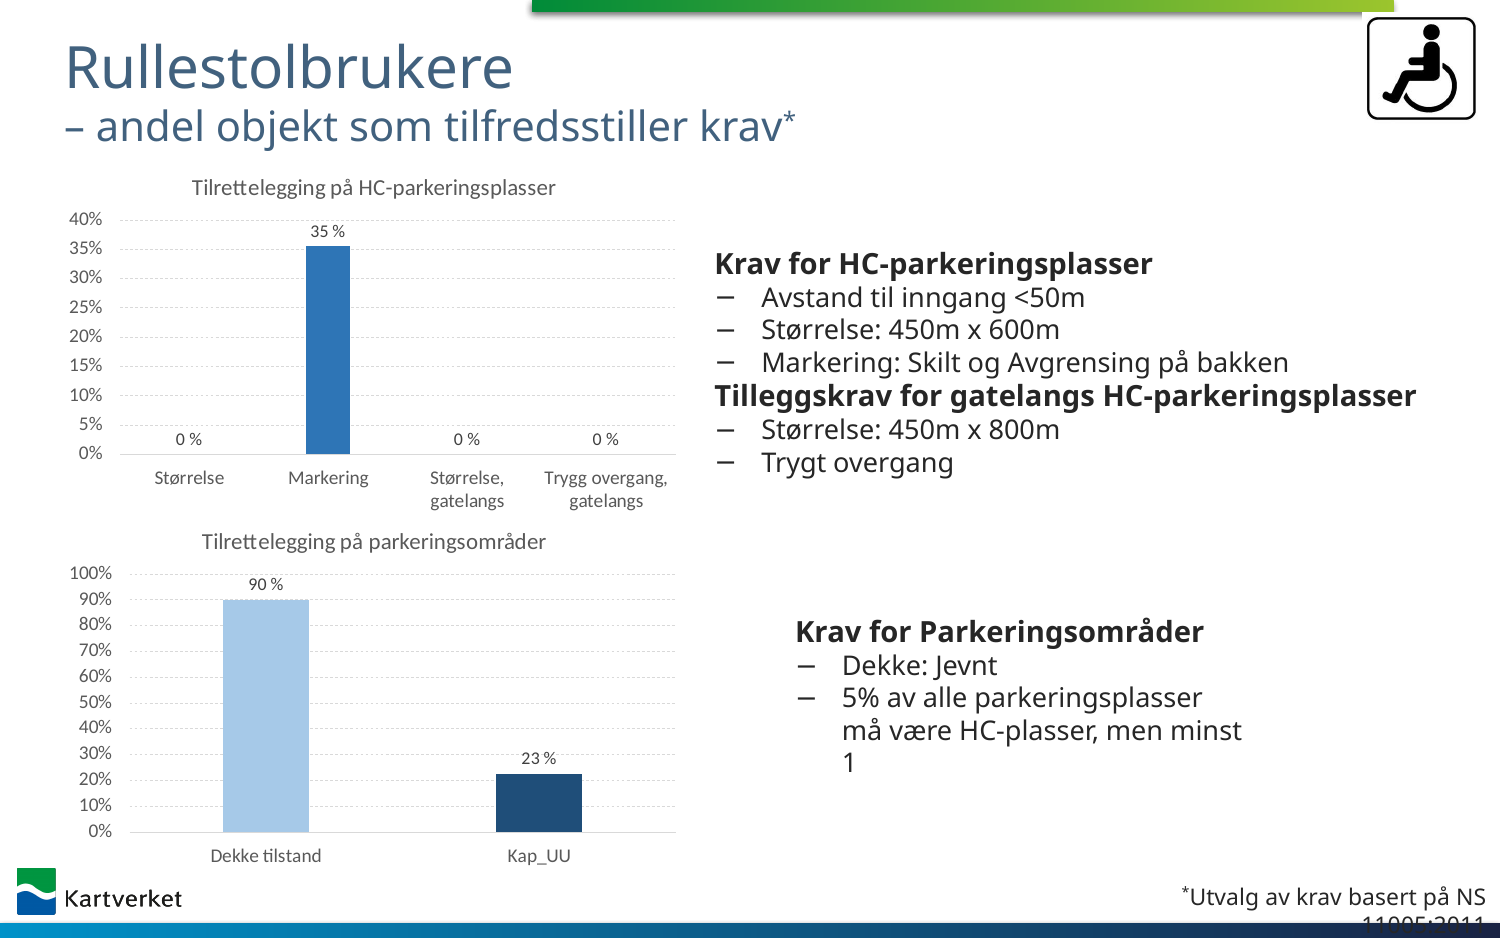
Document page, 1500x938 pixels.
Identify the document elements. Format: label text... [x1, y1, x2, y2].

picture [62, 520, 687, 874]
text_box *Utvalg av krav basert på NS 11005:2011 [1068, 873, 1500, 938]
text_box Krav for HC-parkeringsplasser Avstand til inngang <50m Størrelse: 450m x 600m Markering: Skilt og Avgrensing på bakken Tilleggskrav for gatelangs HC-parkeringsplasser Størrelse: 450m x 800m Trygt overgang [699, 237, 1433, 485]
picture [62, 166, 687, 519]
picture [1362, 12, 1481, 126]
text_box Krav for Parkeringsområder Dekke: Jevnt 5% av alle parkeringsplasser må være HC-plasser, men minst 1 [780, 605, 1261, 786]
text_box Rullestolbrukere – andel objekt som tilfredsstiller krav* [49, 25, 1431, 158]
